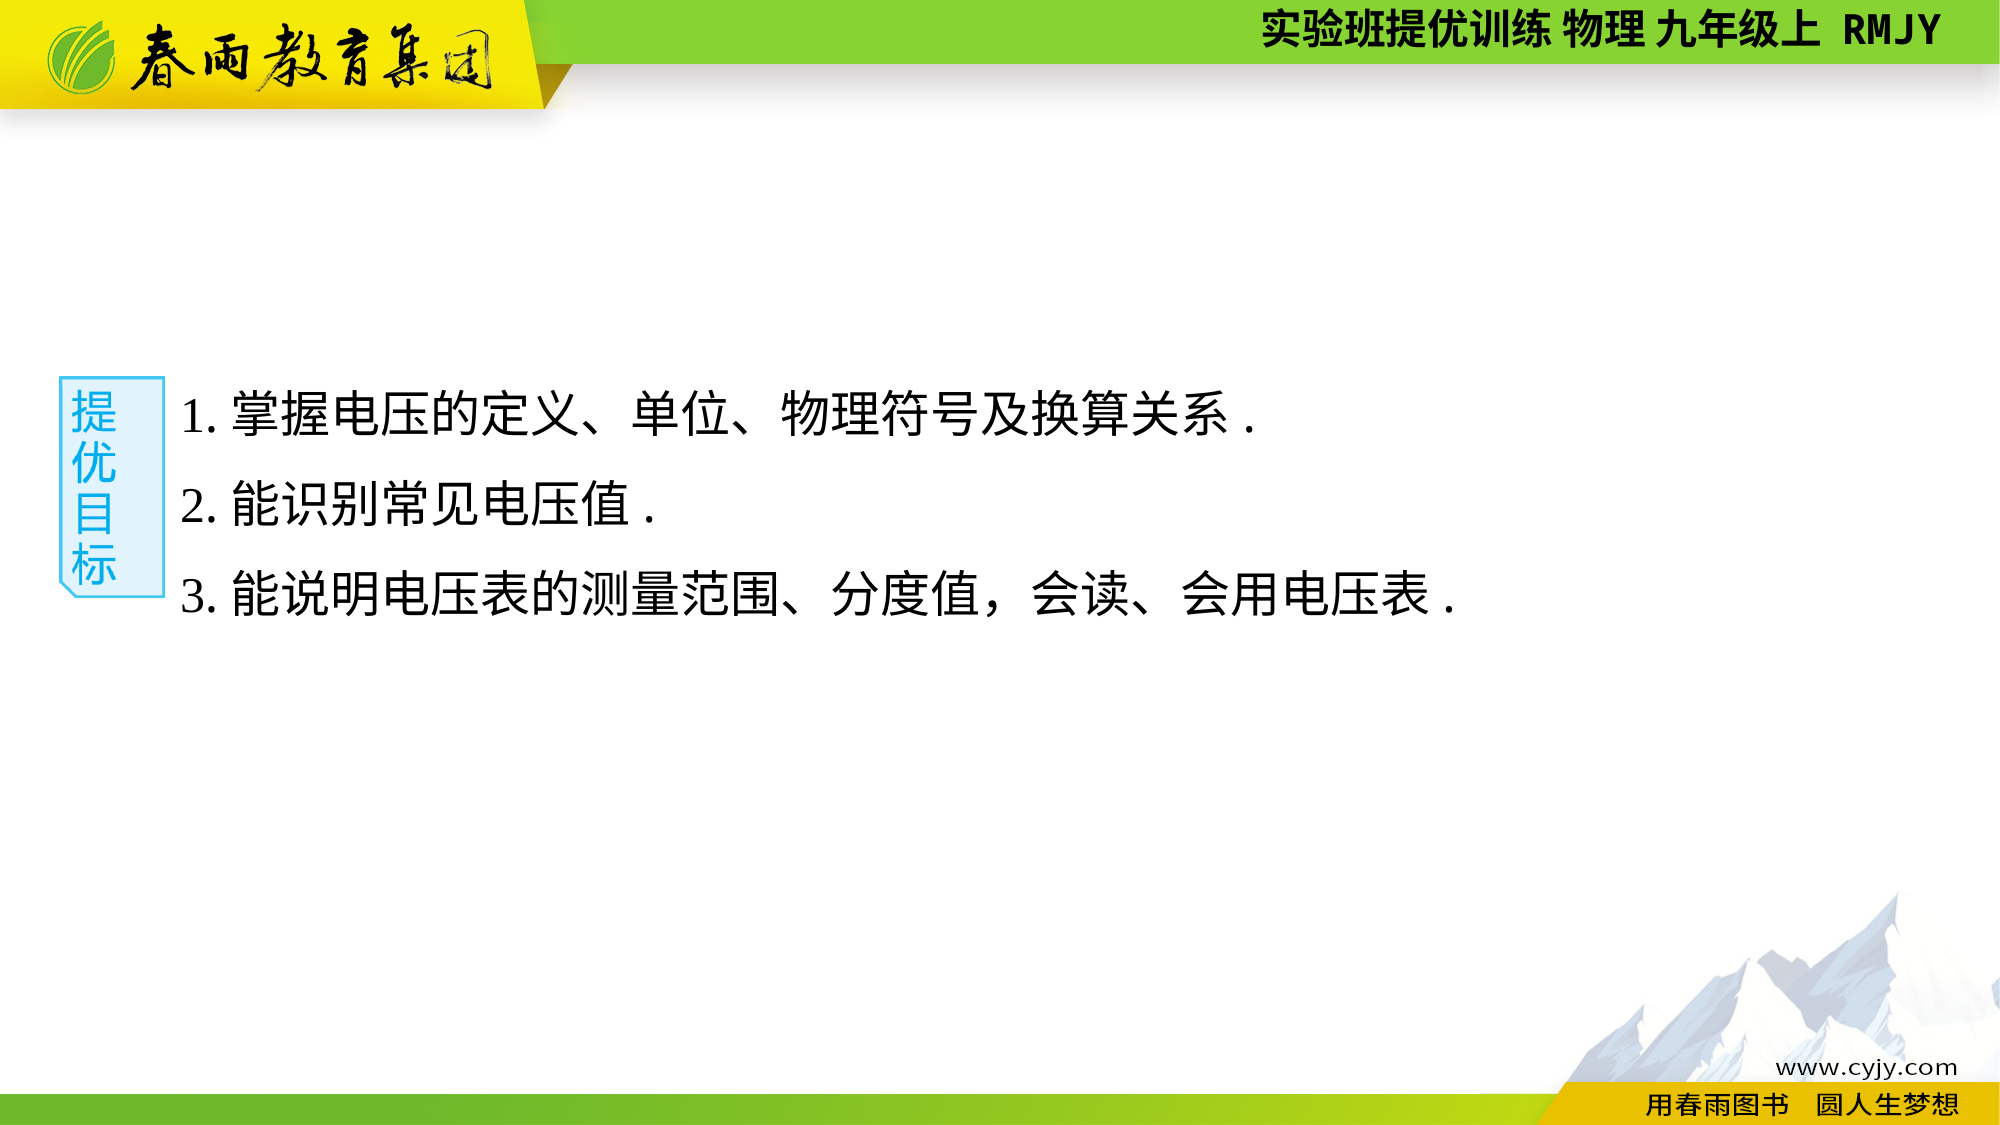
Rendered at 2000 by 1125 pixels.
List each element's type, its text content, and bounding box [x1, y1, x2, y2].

list 1.掌握电压的定义、单位、物理符号及换算关系. 2.能识别常见电压值. 3.能说明电压表的测量范围、分度值，会读、会用电压表. [165, 345, 1944, 622]
picture [0, 0, 2000, 1125]
